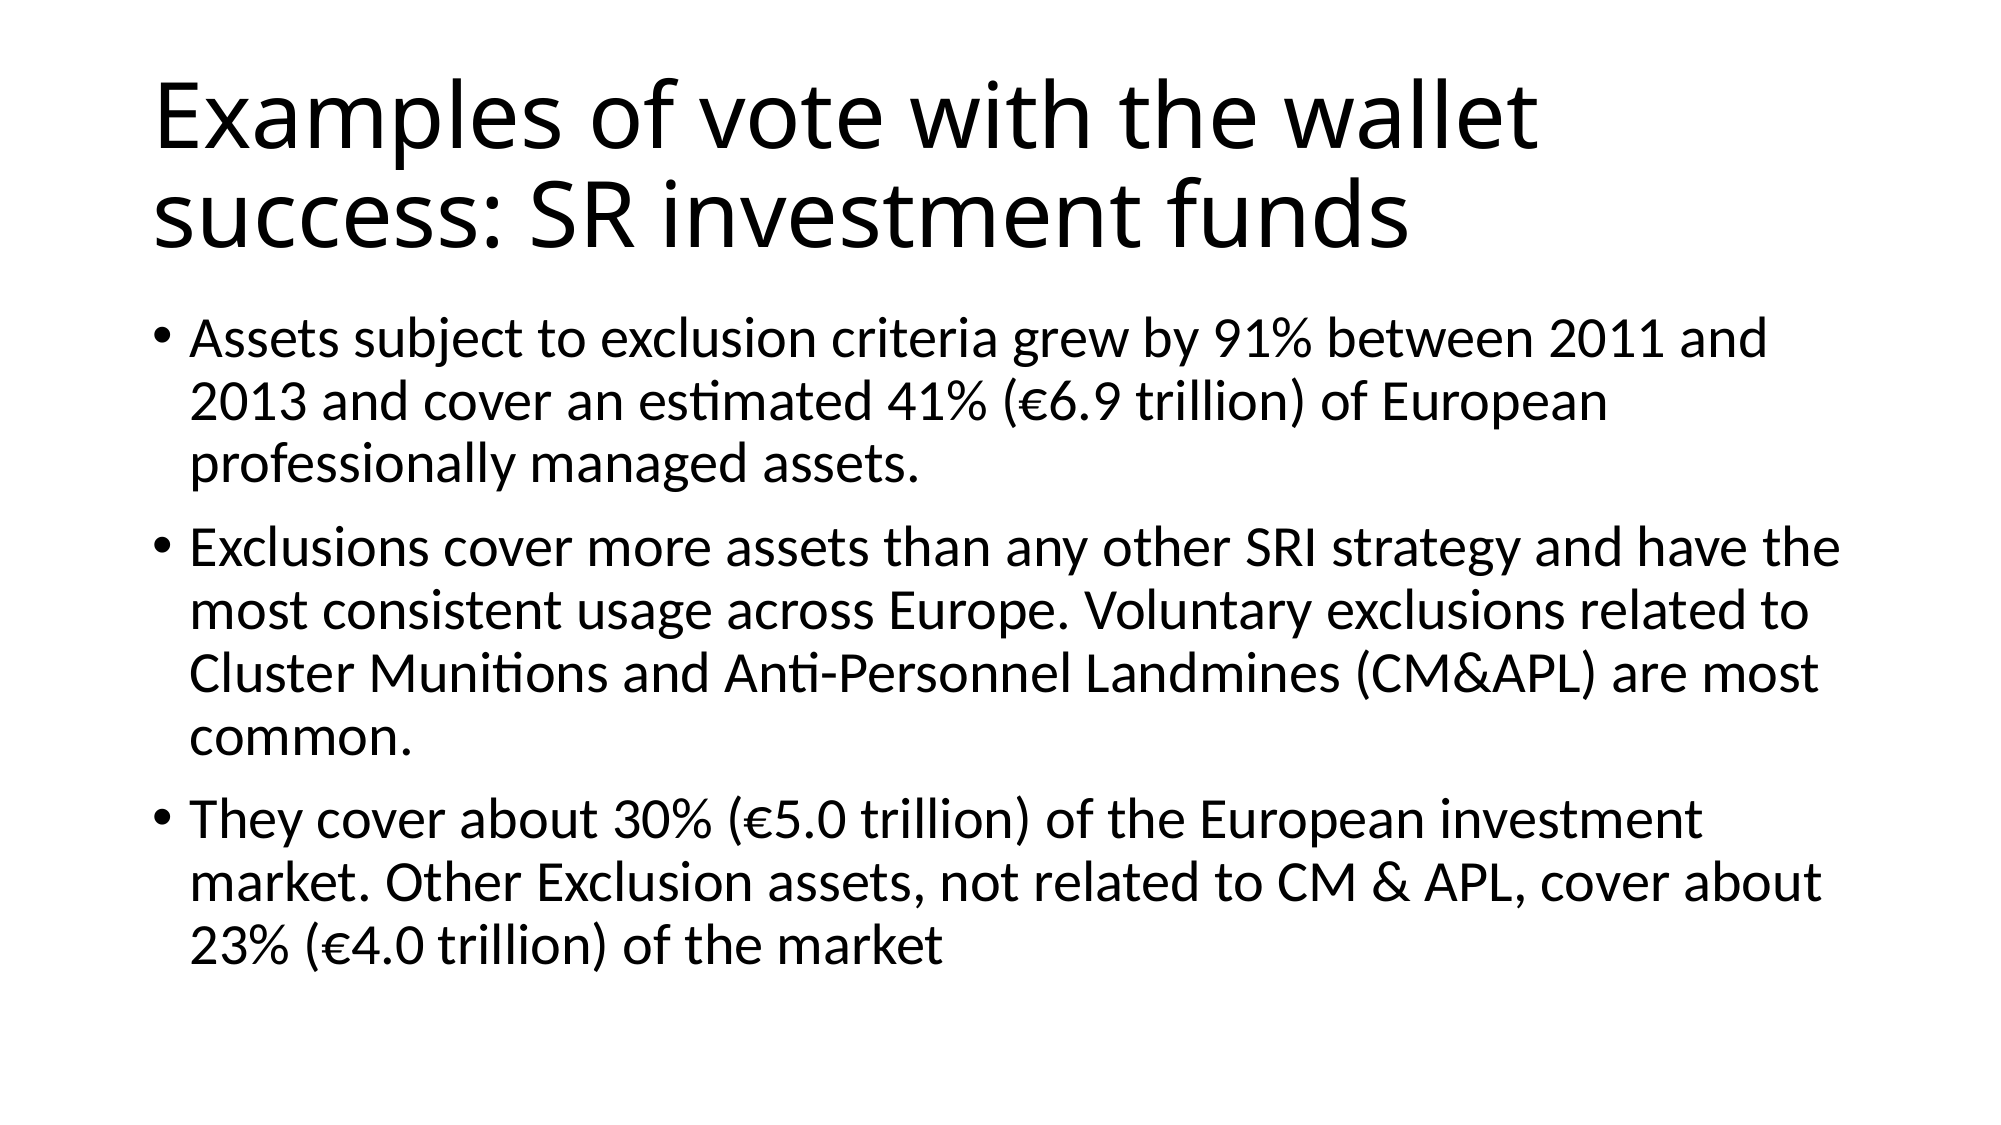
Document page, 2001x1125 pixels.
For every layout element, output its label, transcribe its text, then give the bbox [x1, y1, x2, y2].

list Assets subject to exclusion criteria grew by 91% between 2011 and 2013 and cover an estimated 41% (€6.9 trillion) of European professionally managed assets. Exclusions cover more assets than any other SRI strategy and have the most consistent usage across Europe. Voluntary exclusions related to Cluster Munitions and Anti-Personnel Landmines (CM&APL) are most common. They cover about 30% (€5.0 trillion) of the European investment market. Other Exclusion assets, not related to CM & APL, cover about 23% (€4.0 trillion) of the market [137, 299, 1863, 1014]
title Examples of vote with the wallet success: SR investment funds [137, 59, 1863, 278]
